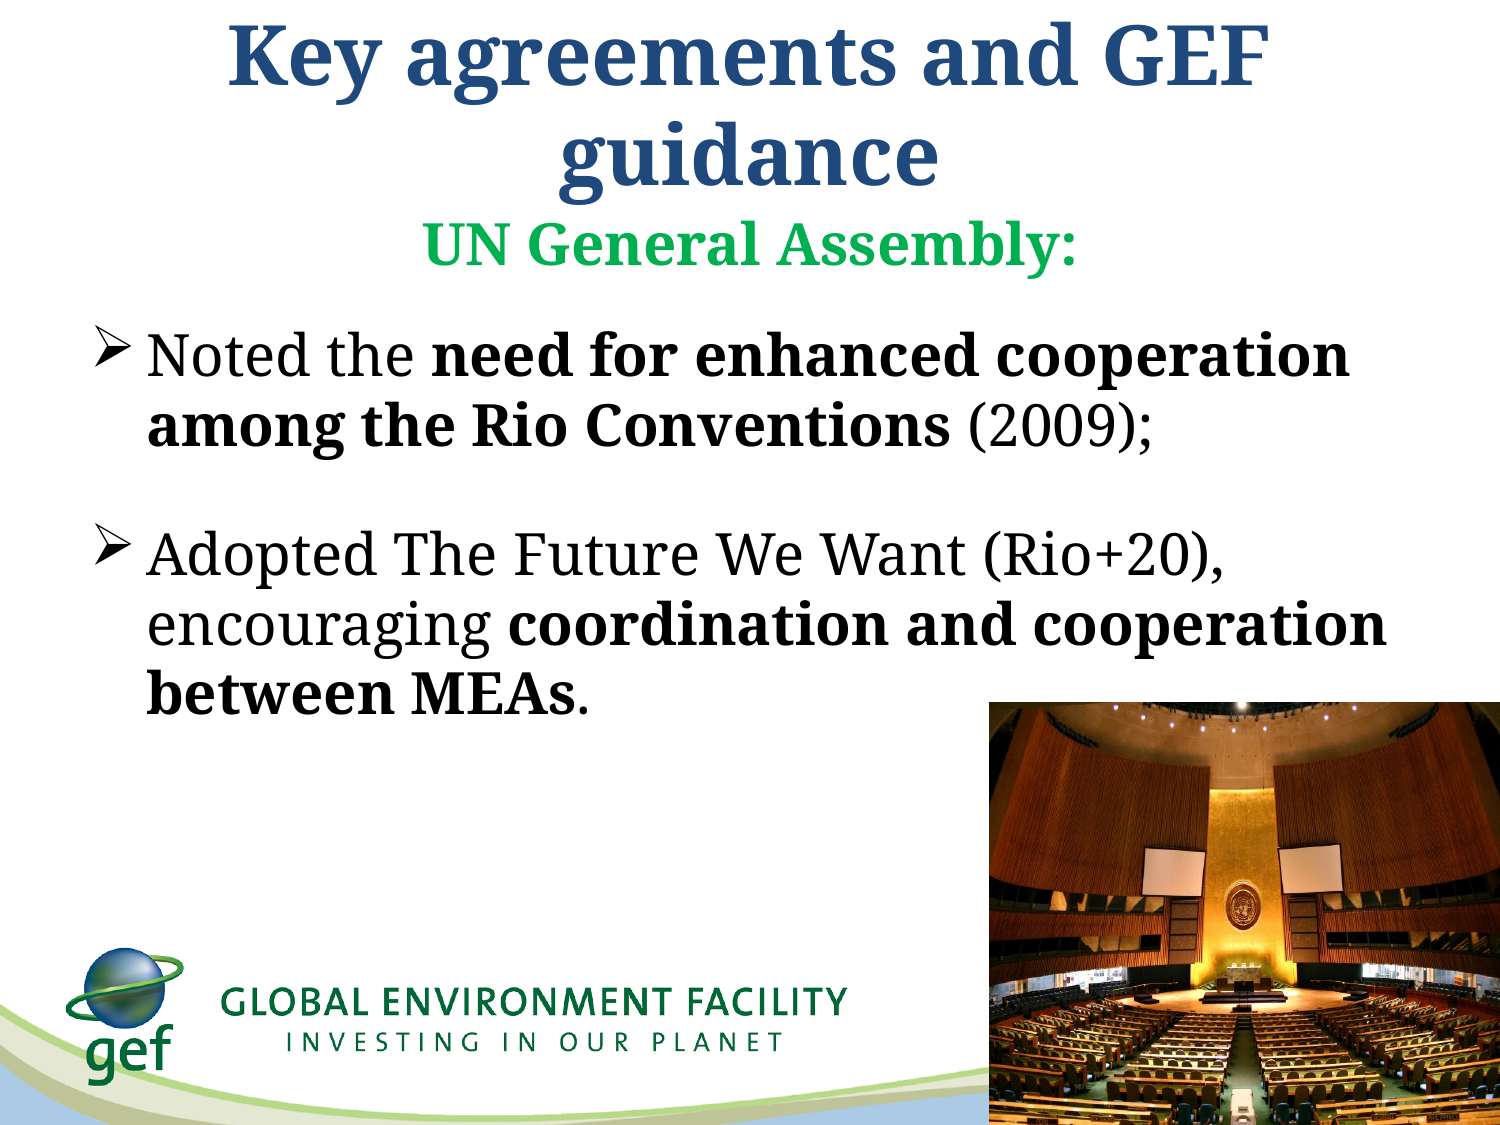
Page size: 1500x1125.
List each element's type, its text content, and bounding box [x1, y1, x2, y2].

title Key agreements and GEF guidance [74, 37, 1426, 168]
picture [0, 702, 1500, 1125]
list UN General Assembly: Noted the need for enhanced cooperation among the Rio Conventions (2009); Adopted The Future We Want (Rio+20), encouraging coordination and cooperation between MEAs. [74, 199, 1426, 943]
